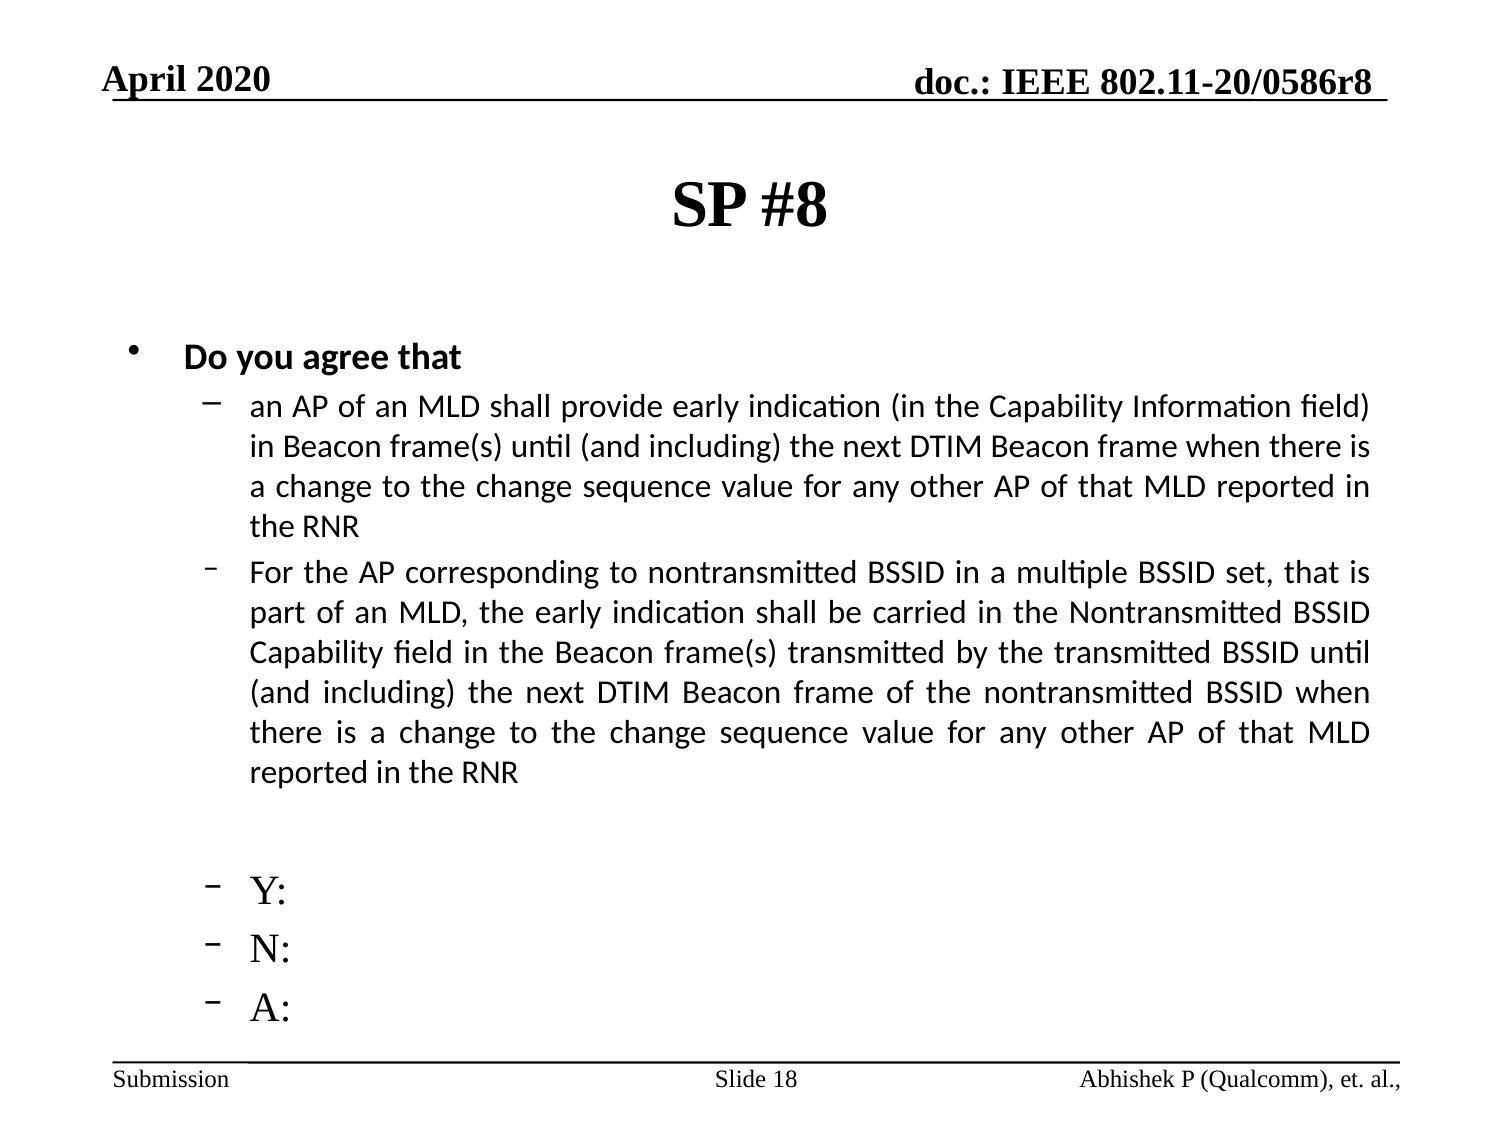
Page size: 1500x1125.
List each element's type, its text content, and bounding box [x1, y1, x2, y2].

footer Abhishek P (Qualcomm), et. al., [949, 1061, 1402, 1093]
slide_number Slide 18 [712, 1061, 801, 1093]
title SP #8 [112, 112, 1388, 288]
list Do you agree that an AP of an MLD shall provide early indication (in the Capability Information field) in Beacon frame(s) until (and including) the next DTIM Beacon frame when there is a change to the change sequence value for any other AP of that MLD reported in the RNR For the AP corresponding to nontransmitted BSSID in a multiple BSSID set, that is part of an MLD, the early indication shall be carried in the Nontransmitted BSSID Capability field in the Beacon frame(s) transmitted by the transmitted BSSID until (and including) the next DTIM Beacon frame of the nontransmitted BSSID when there is a change to the change sequence value for any other AP of that MLD reported in the RNR Y: N: A: [112, 324, 1388, 1001]
